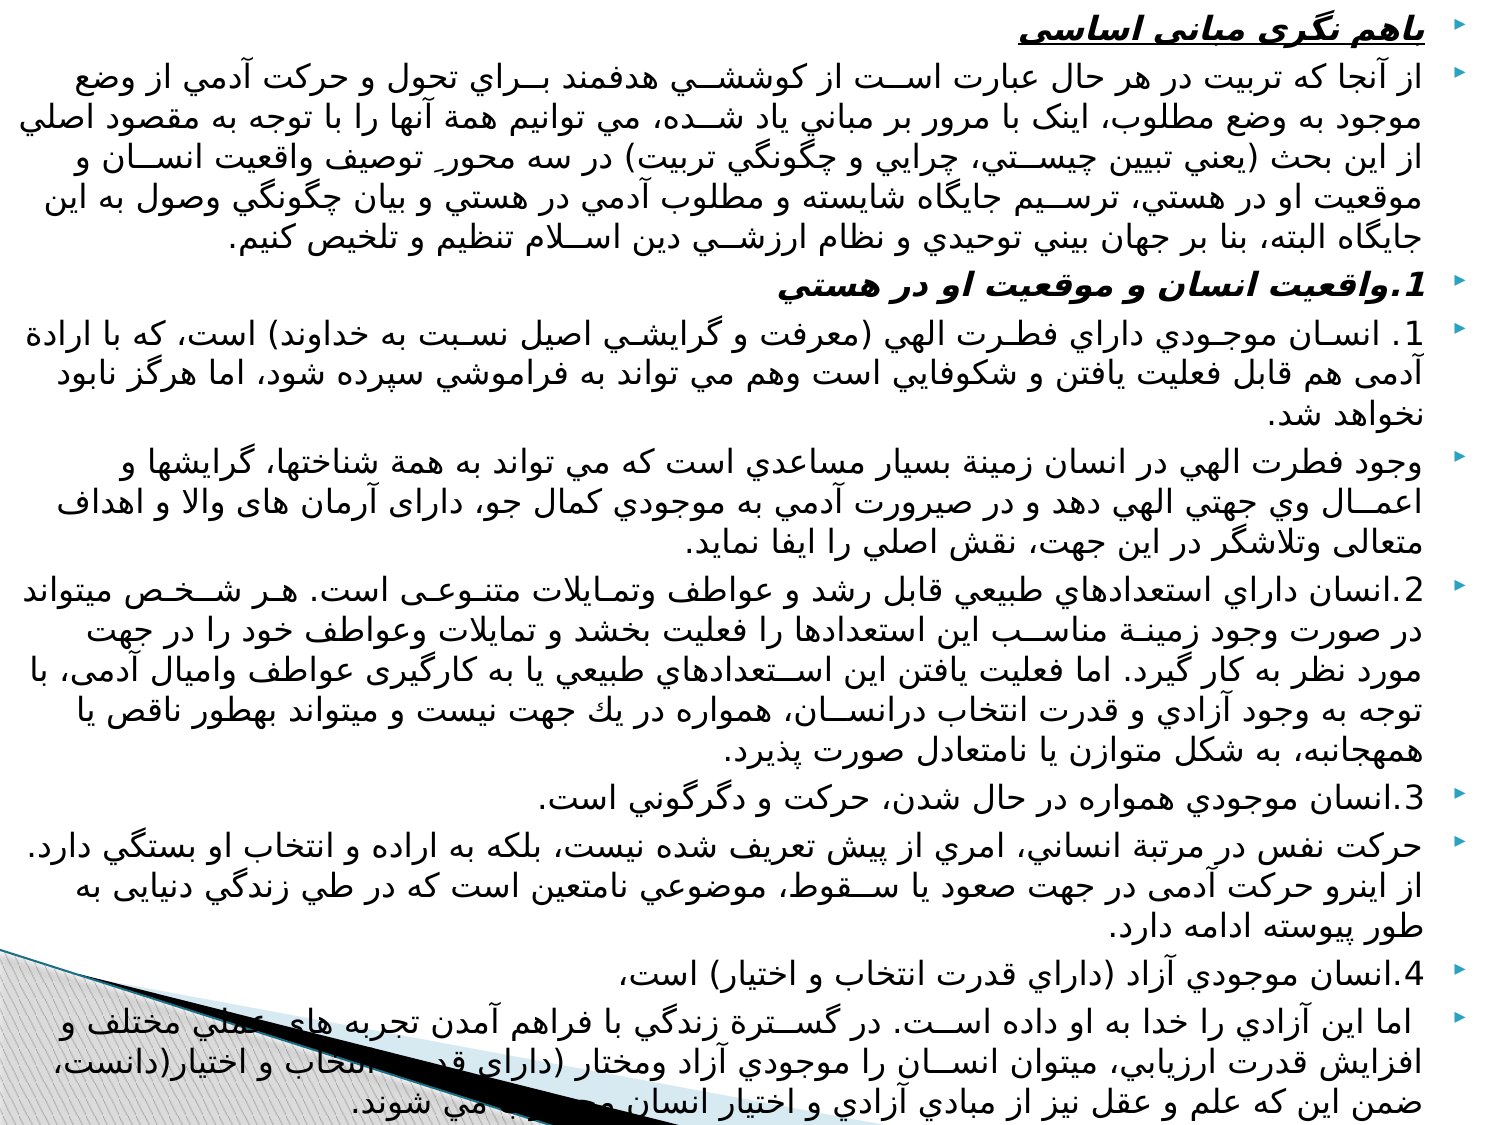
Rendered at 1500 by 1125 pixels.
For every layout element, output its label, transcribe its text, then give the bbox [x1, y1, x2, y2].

list باهم نگری مبانی اساسی از آنجا كه تربيت در هر حال عبارت اســت از كوششــي هدفمند بــراي تحول و حركت آدمي از وضع موجود به وضع مطلوب، اينک با مرور بر مباني ياد شــده، مي توانيم همة آنها را با توجه به مقصود اصلي از اين بحث (يعني تبيين چيســتي، چرايي و چگونگي تربيت) در سه محور ِ توصيف واقعيت انســان و موقعيت او در هستي، ترســيم جايگاه شايسته و مطلوب آدمي در هستي و بيان چگونگي وصول به اين جايگاه البته، بنا بر جهان بيني توحيدي و نظام ارزشــي دين اســلام تنظيم و تلخيص كنیم. 1.واقعيت انسان و موقعيت او در هستي 1. انسـان موجـودي داراي فطـرت الهي (معرفت و گرايشـي اصيل نسـبت به خداوند) است، كه با ارادة آدمی هم قابل فعليت يافتن و شكوفايي است وهم مي تواند به فراموشي سپرده شود، اما هرگز نابود نخواهد شد. وجود فطرت الهي در انسان زمينة بسيار مساعدي است كه مي تواند به همة شناختها، گرايشها و اعمــال وي جهتي الهي دهد و در صيرورت آدمي به موجودي کمال جو، دارای آرمان های والا و اهداف متعالی وتلاشگر در اين جهت، نقش اصلي را ايفا نمايد. 2.انسان داراي استعدادهاي طبيعي قابل رشد و عواطف وتمـايلات متنـوعـی است. هـر شــخـص ميتواند در صورت وجود زمينـة مناســب اين استعدادها را فعليت بخشد و تمايلات وعواطف خود را در جهت مورد نظر به کار گيرد. اما فعليت يافتن اين اســتعدادهاي طبيعي يا به کارگيری عواطف واميال آدمی، با توجه به وجود آزادي و قدرت انتخاب درانســان، همواره در يك جهت نيست و ميتواند بهطور ناقص يا همهجانبه، به شكل متوازن يا نامتعادل صورت پذيرد. 3.انسان موجودي همواره در حال شدن، حركت و دگرگوني است. حركت نفس در مرتبة انساني، امري از پيش تعريف شده نيست، بلكه به اراده و انتخاب او بستگي دارد. از اينرو حرکت آدمی در جهت صعود يا ســقوط، موضوعي نامتعين است که در طي زندگي دنيايی به طور پيوسته ادامه دارد. 4.انسان موجودي آزاد (داراي قدرت انتخاب و اختيار) است، اما اين آزادي را خدا به او داده اســت. در گســترة زندگي با فراهم آمدن تجربه هاي عملي مختلف و افزايش قدرت ارزيابي، ميتوان انســان را موجودي آزاد ومختار (داراي قدرت انتخاب و اختيار(دانست، ضمن اين كه علم و عقل نيز از مبادي آزادي و اختيار انسان محسوب مي شوند. [0, 0, 1500, 1125]
